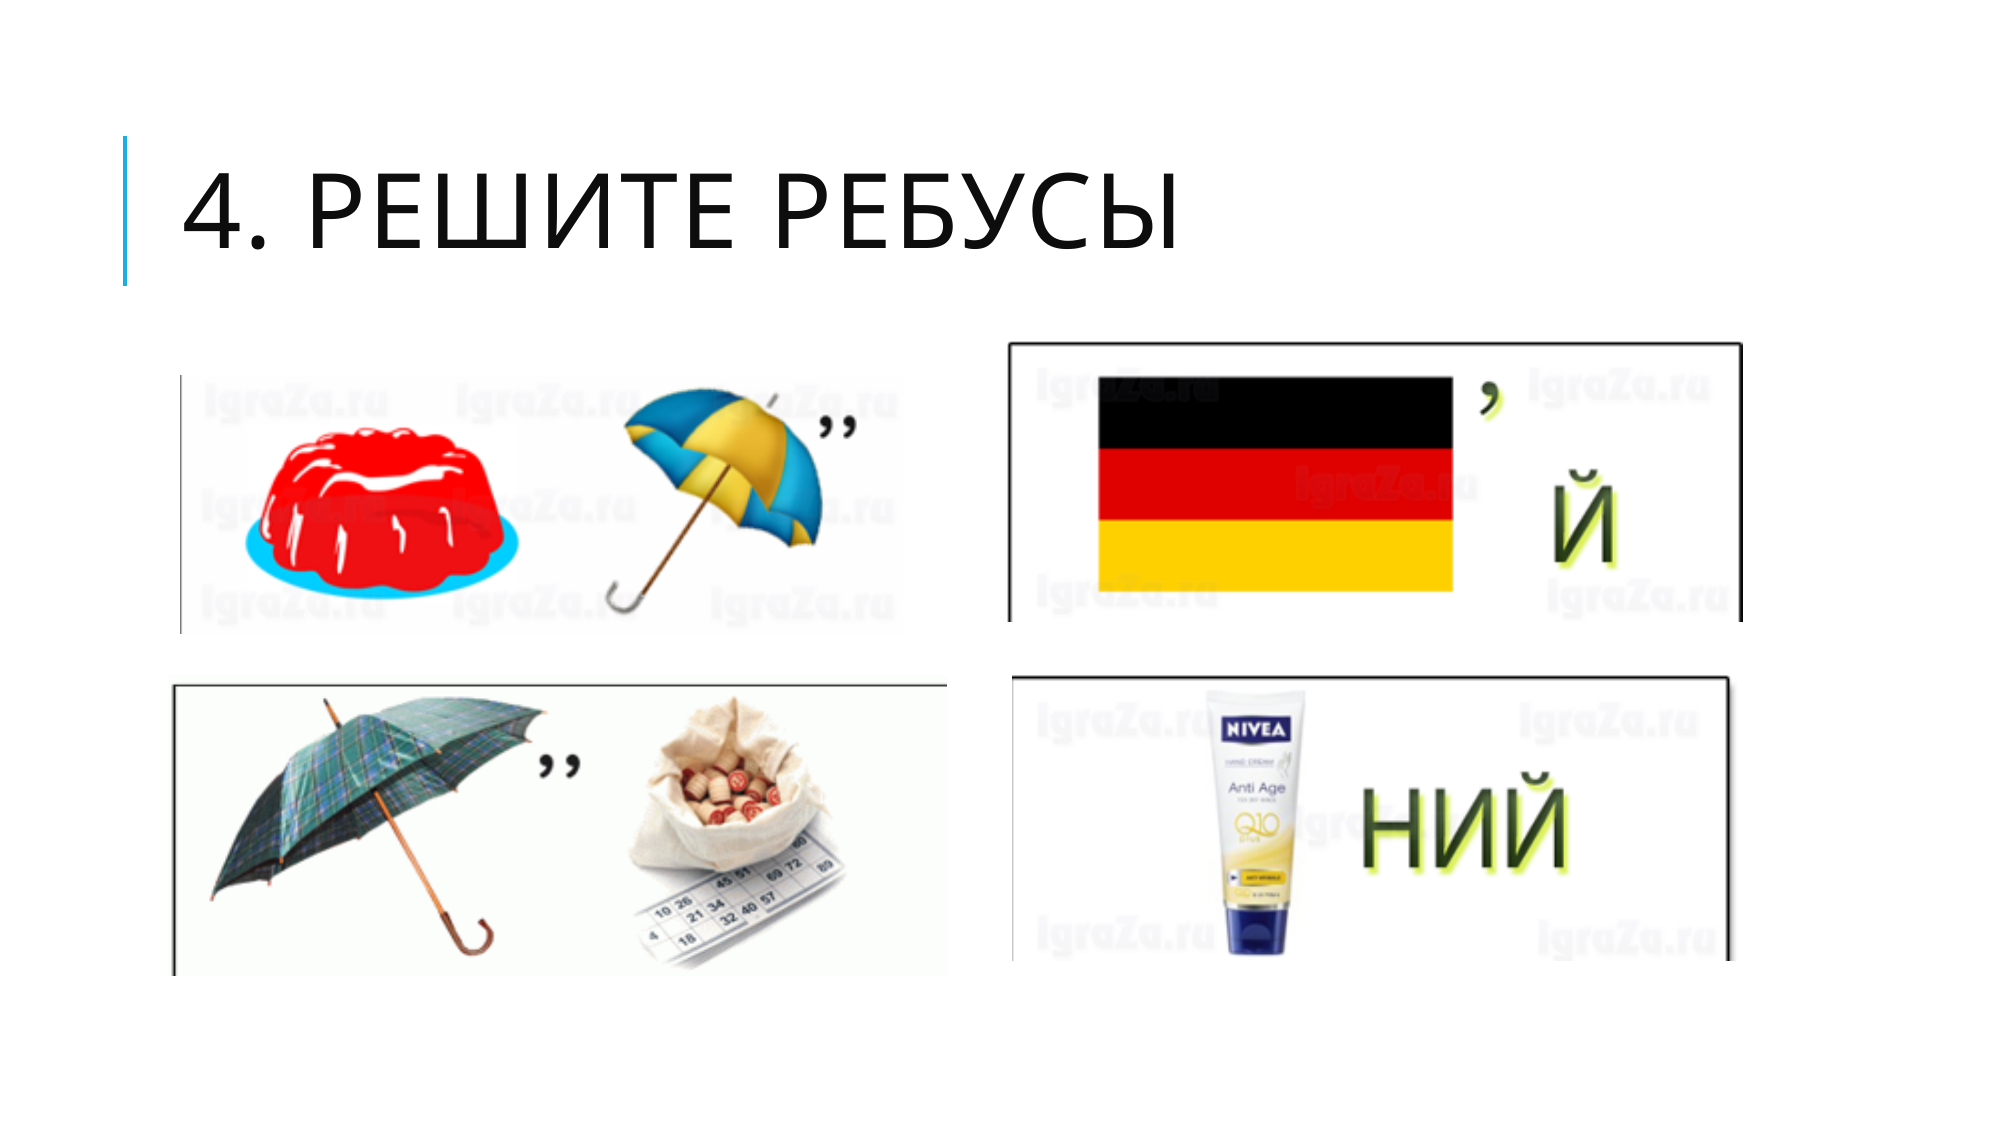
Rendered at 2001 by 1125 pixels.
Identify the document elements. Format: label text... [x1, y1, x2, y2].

picture [1007, 341, 1744, 622]
picture [1012, 675, 1739, 961]
title 4. Решите ребусы [168, 96, 1763, 342]
picture [167, 675, 947, 976]
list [180, 375, 905, 635]
